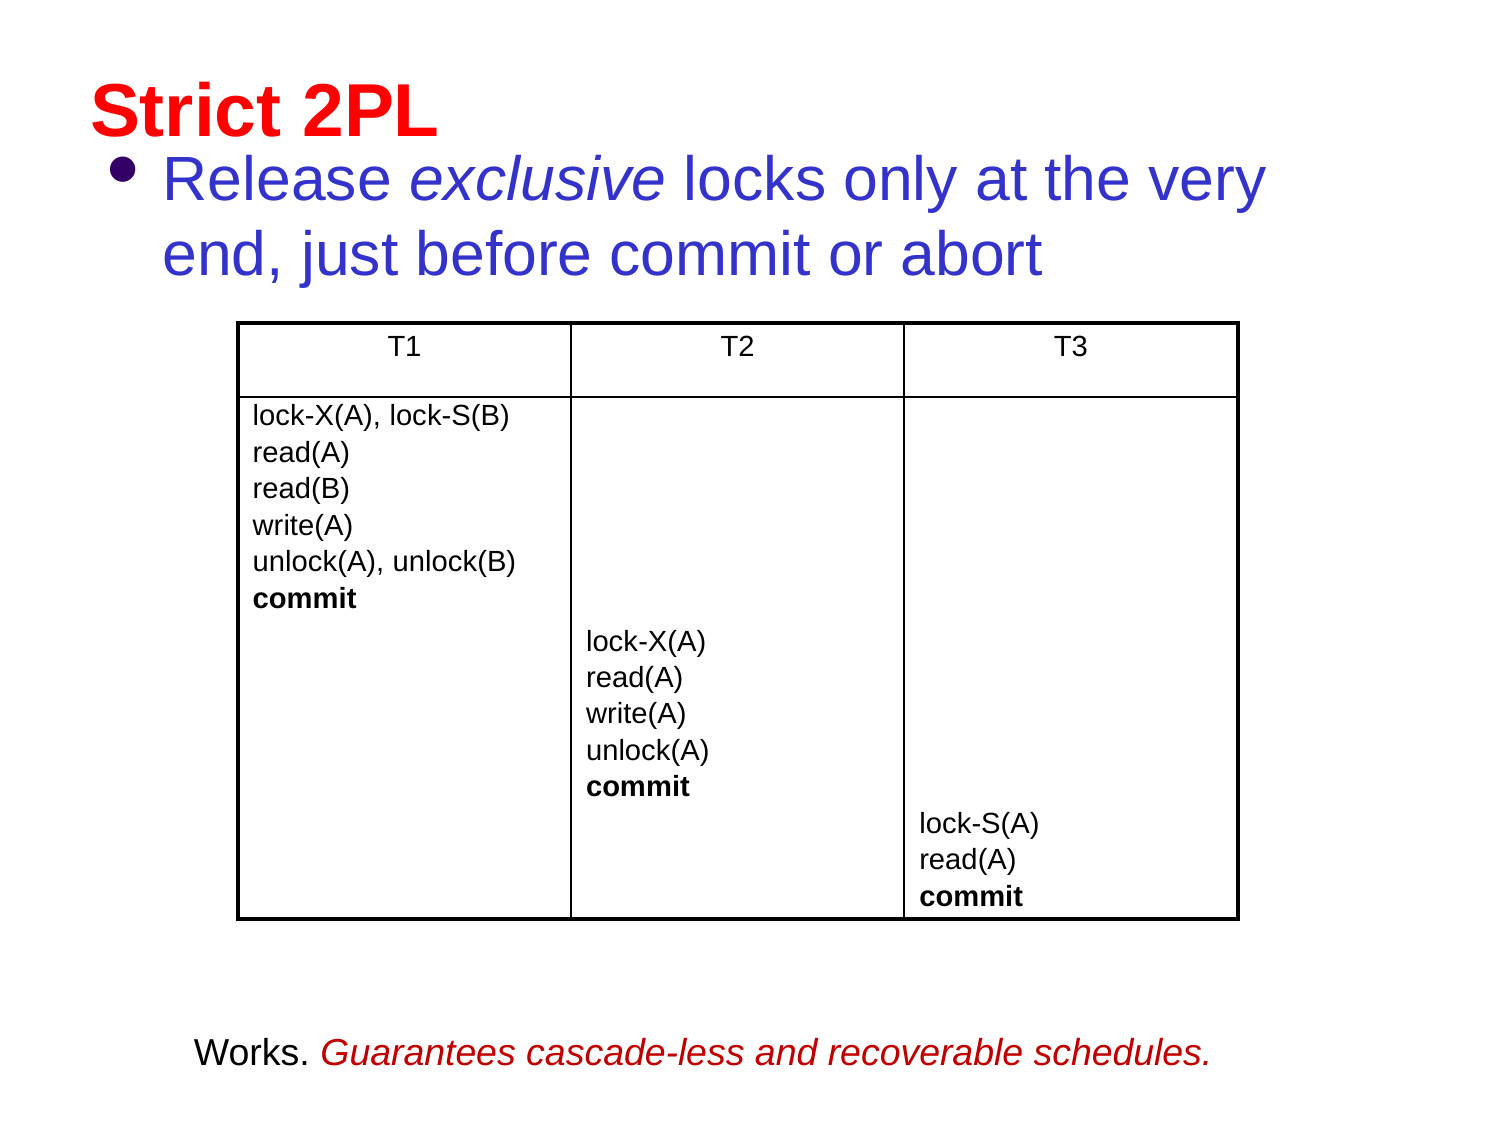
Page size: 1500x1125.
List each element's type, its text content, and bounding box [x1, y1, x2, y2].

table_cell lock-X(A) read(A) write(A) unlock(A) commit [572, 398, 903, 917]
table_cell lock-X(A), lock-S(B) read(A) read(B) write(A) unlock(A), unlock(B) commit [240, 398, 570, 917]
table_header T2 [572, 325, 903, 396]
text_box Works. Guarantees cascade-less and recoverable schedules. [178, 1020, 1228, 1080]
list Release exclusive locks only at the very end, just before commit or abort [91, 130, 1380, 931]
table_cell lock-S(A) read(A) commit [905, 398, 1236, 917]
table_header T3 [905, 325, 1236, 396]
title Strict 2PL [74, 19, 1313, 160]
table_header T1 [240, 325, 570, 396]
